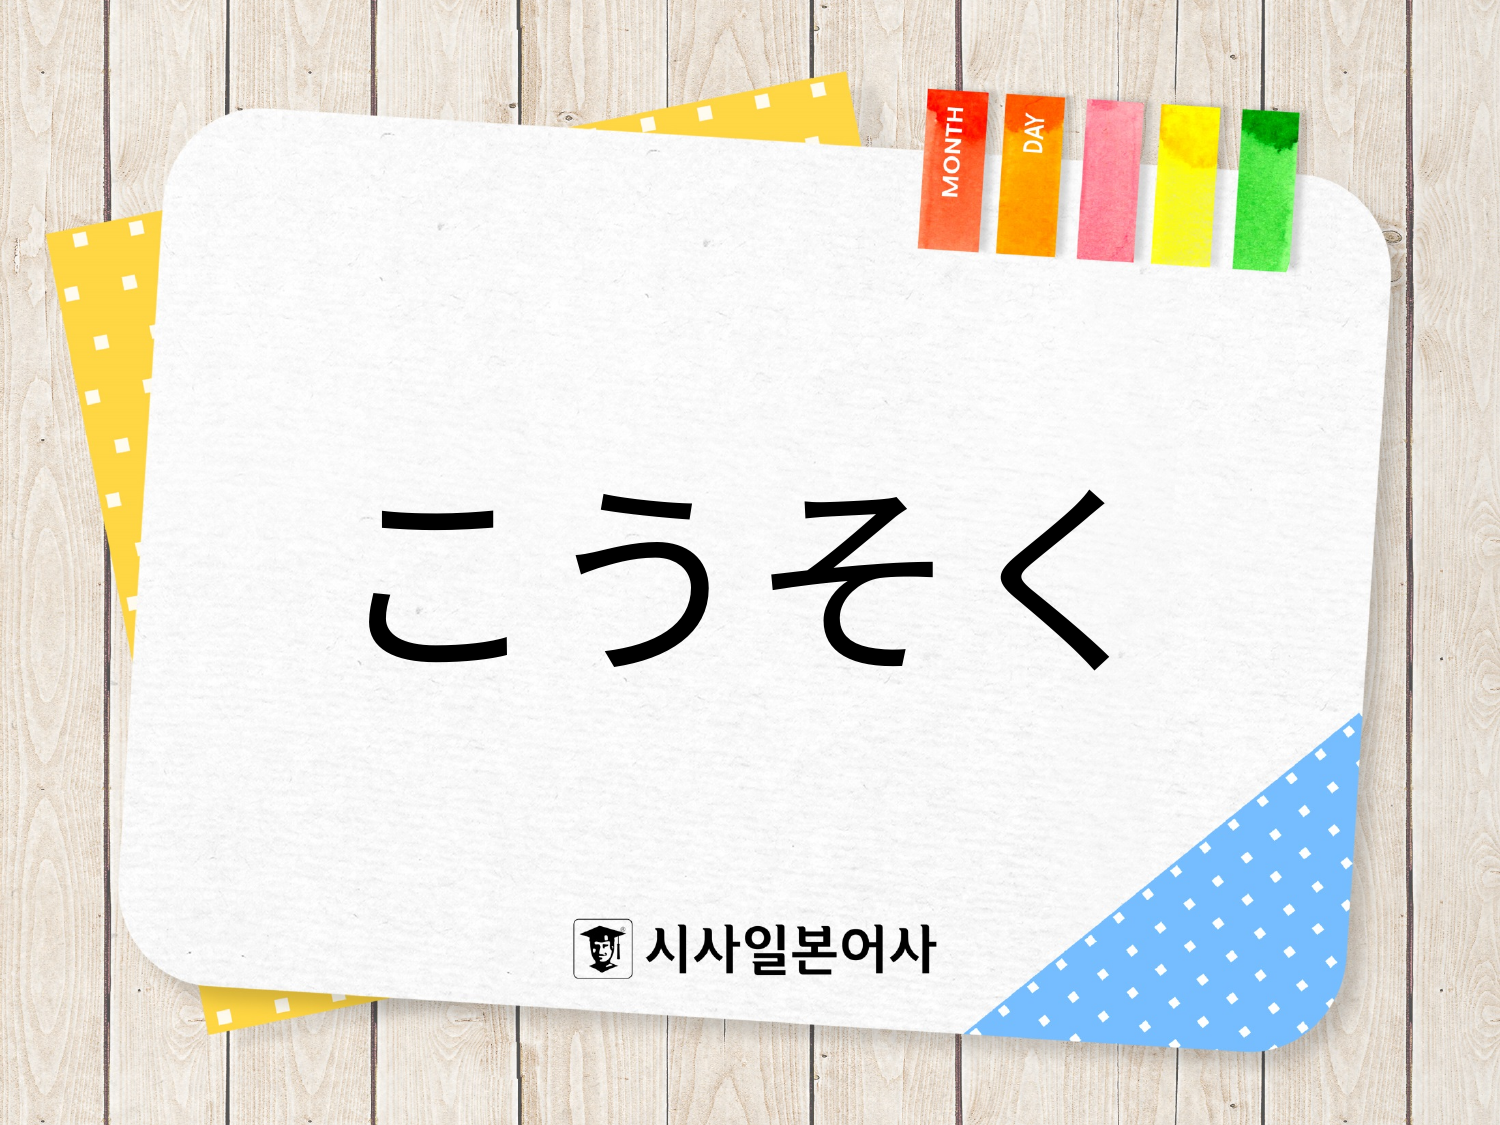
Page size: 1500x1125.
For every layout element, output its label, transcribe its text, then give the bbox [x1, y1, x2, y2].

picture [0, 0, 1500, 1125]
title こうそく [75, 338, 1425, 811]
